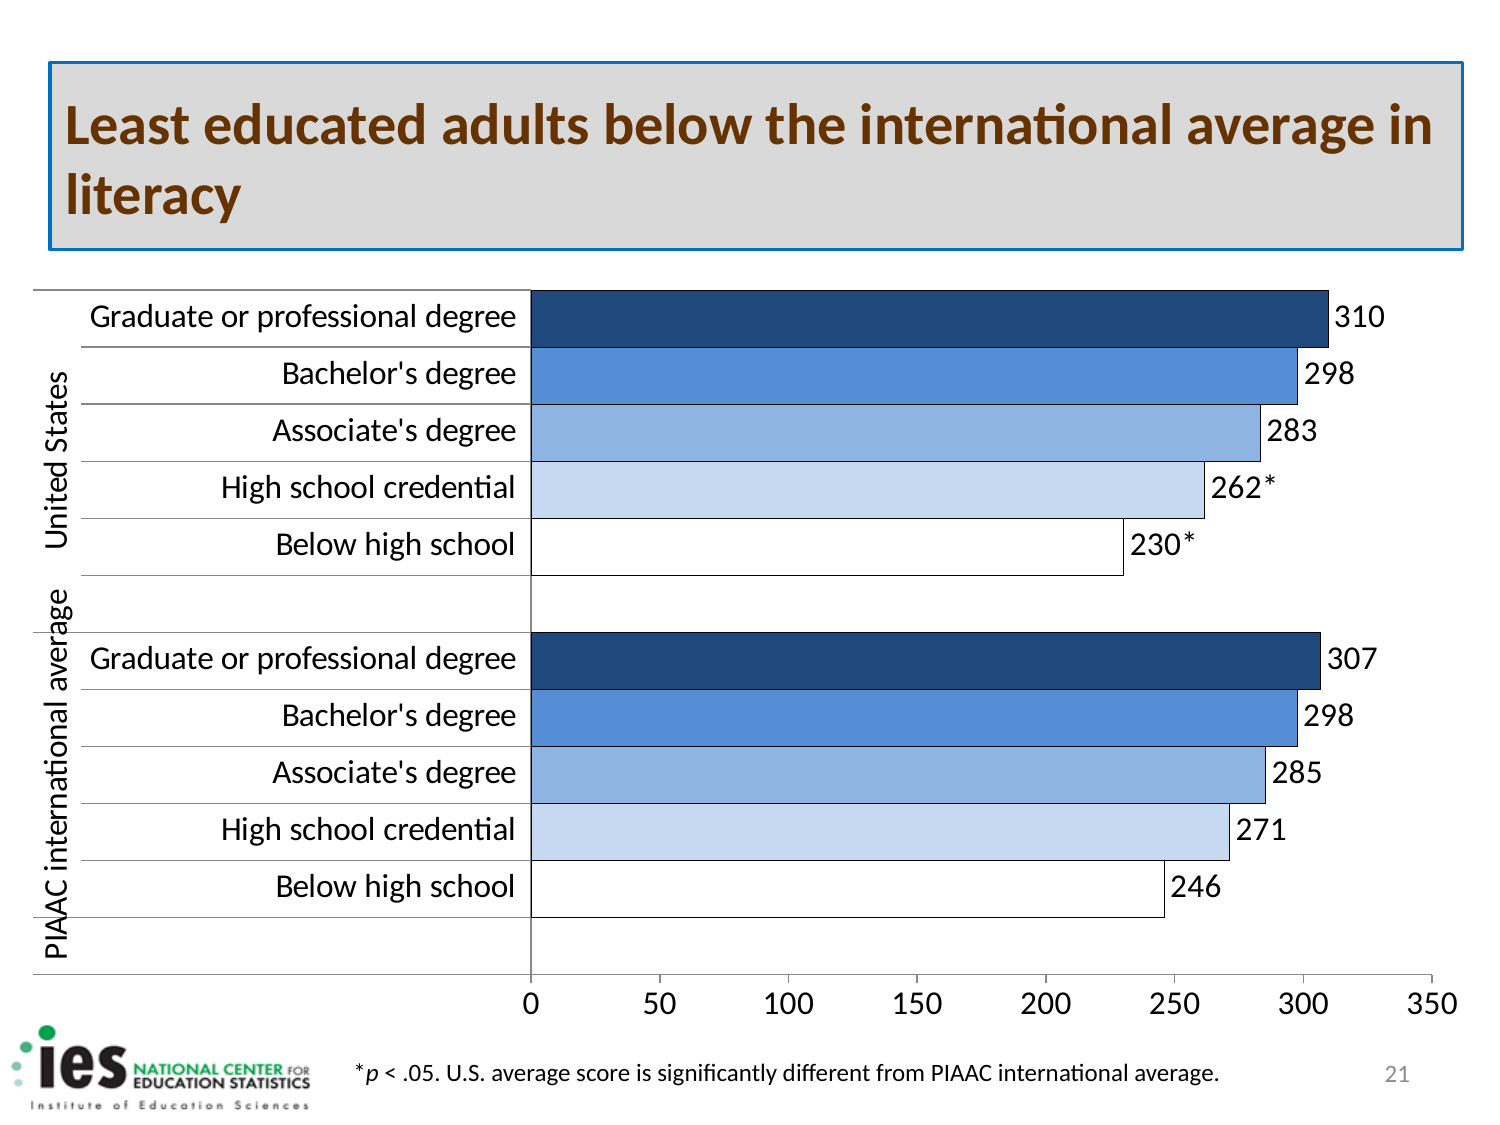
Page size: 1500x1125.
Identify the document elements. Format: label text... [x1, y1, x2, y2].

picture [0, 1011, 337, 1125]
chart [12, 274, 1488, 1038]
text_box *p < .05. U.S. average score is significantly different from PIAAC international average. [341, 1049, 1289, 1094]
slide_number 21 [1074, 1047, 1425, 1103]
title Least educated adults below the international average in literacy [50, 62, 1463, 250]
